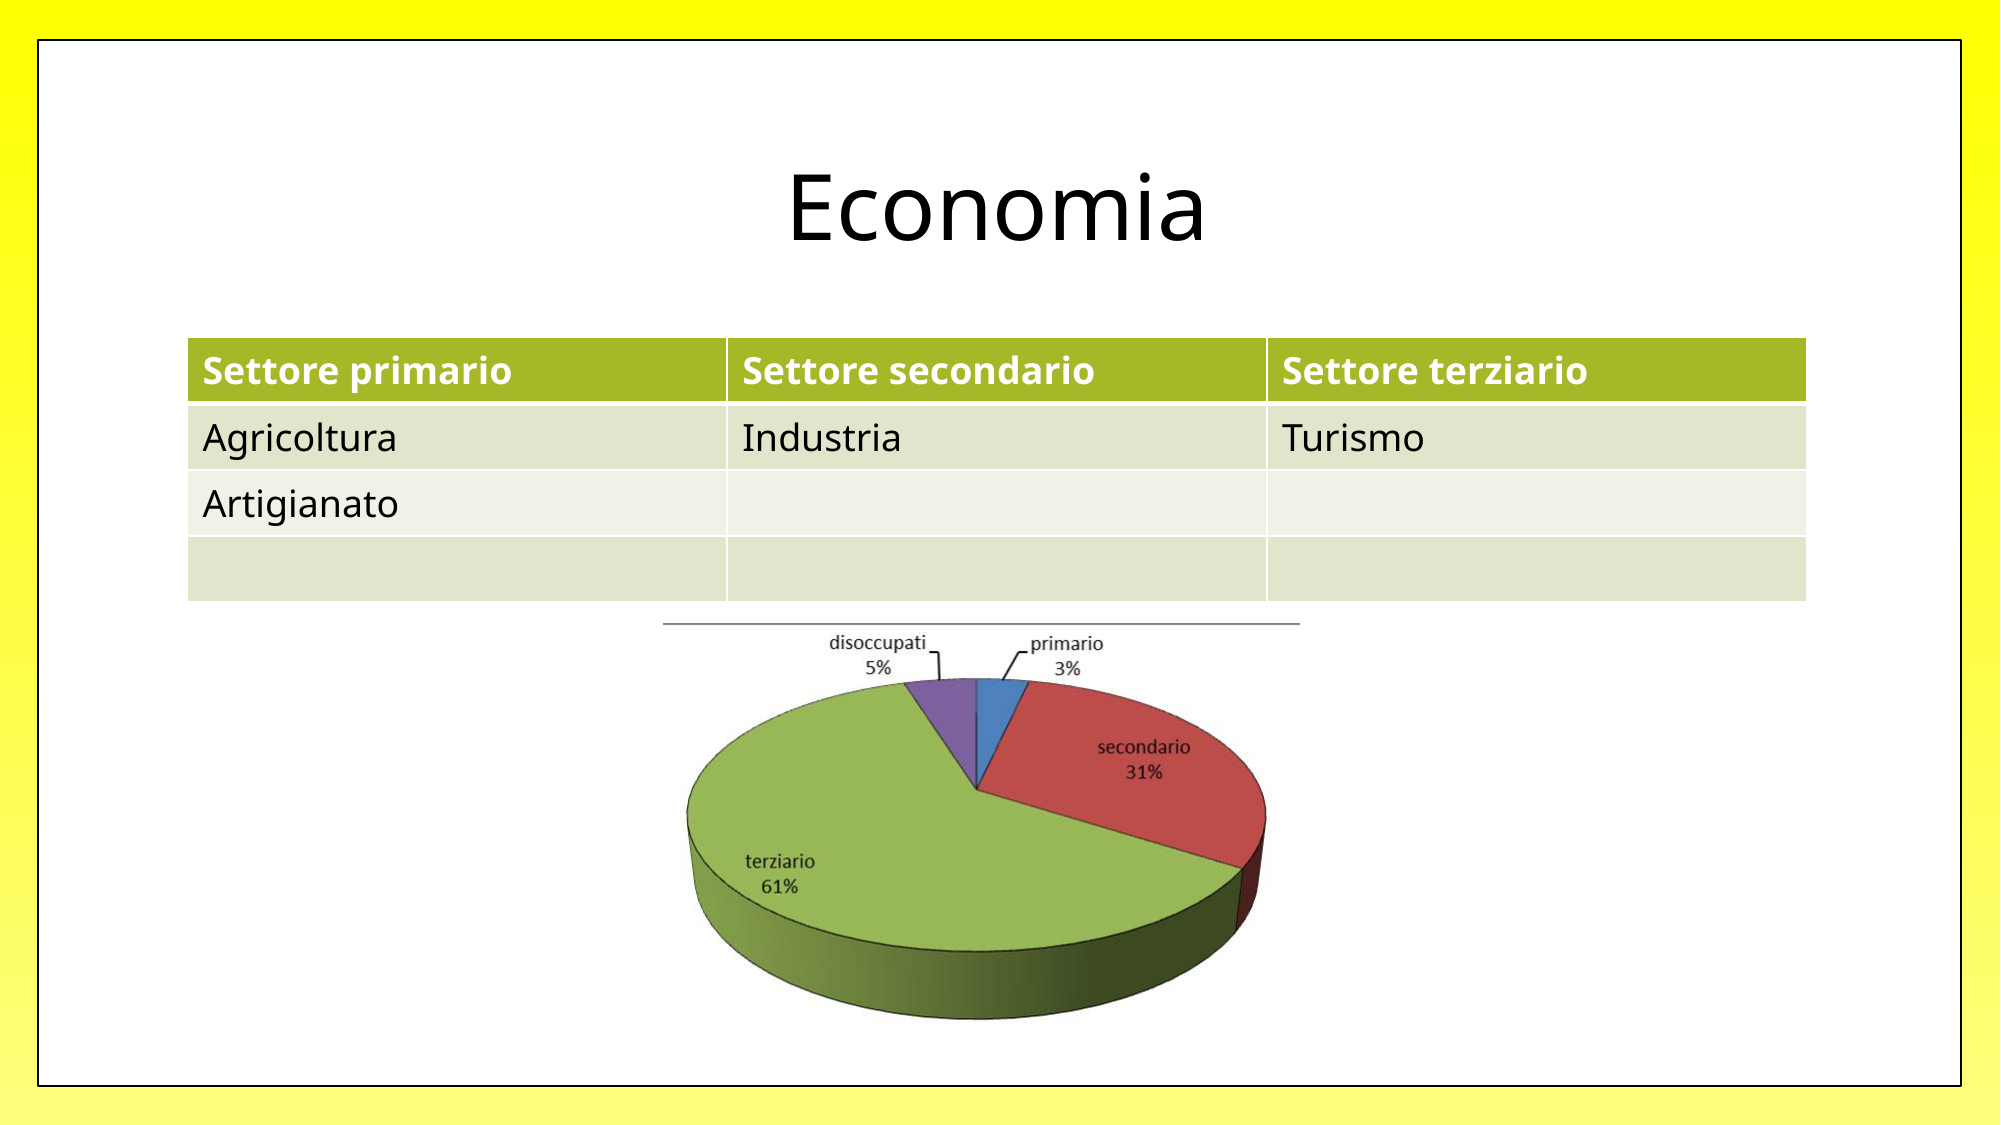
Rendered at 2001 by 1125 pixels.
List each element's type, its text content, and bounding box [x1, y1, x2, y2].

table_cell [188, 537, 726, 601]
table_cell Industria [728, 406, 1266, 469]
table_cell Artigianato [188, 471, 726, 535]
table_cell Agricoltura [188, 406, 726, 469]
table_cell [728, 471, 1266, 535]
title Economia [187, 99, 1808, 323]
picture [662, 623, 1300, 1038]
table_cell [728, 537, 1266, 601]
table_header Settore primario [188, 338, 726, 401]
table_header Settore terziario [1268, 338, 1806, 401]
table_header Settore secondario [728, 338, 1266, 401]
table_cell [1268, 537, 1806, 601]
table_cell [1268, 471, 1806, 535]
table_cell Turismo [1268, 406, 1806, 469]
